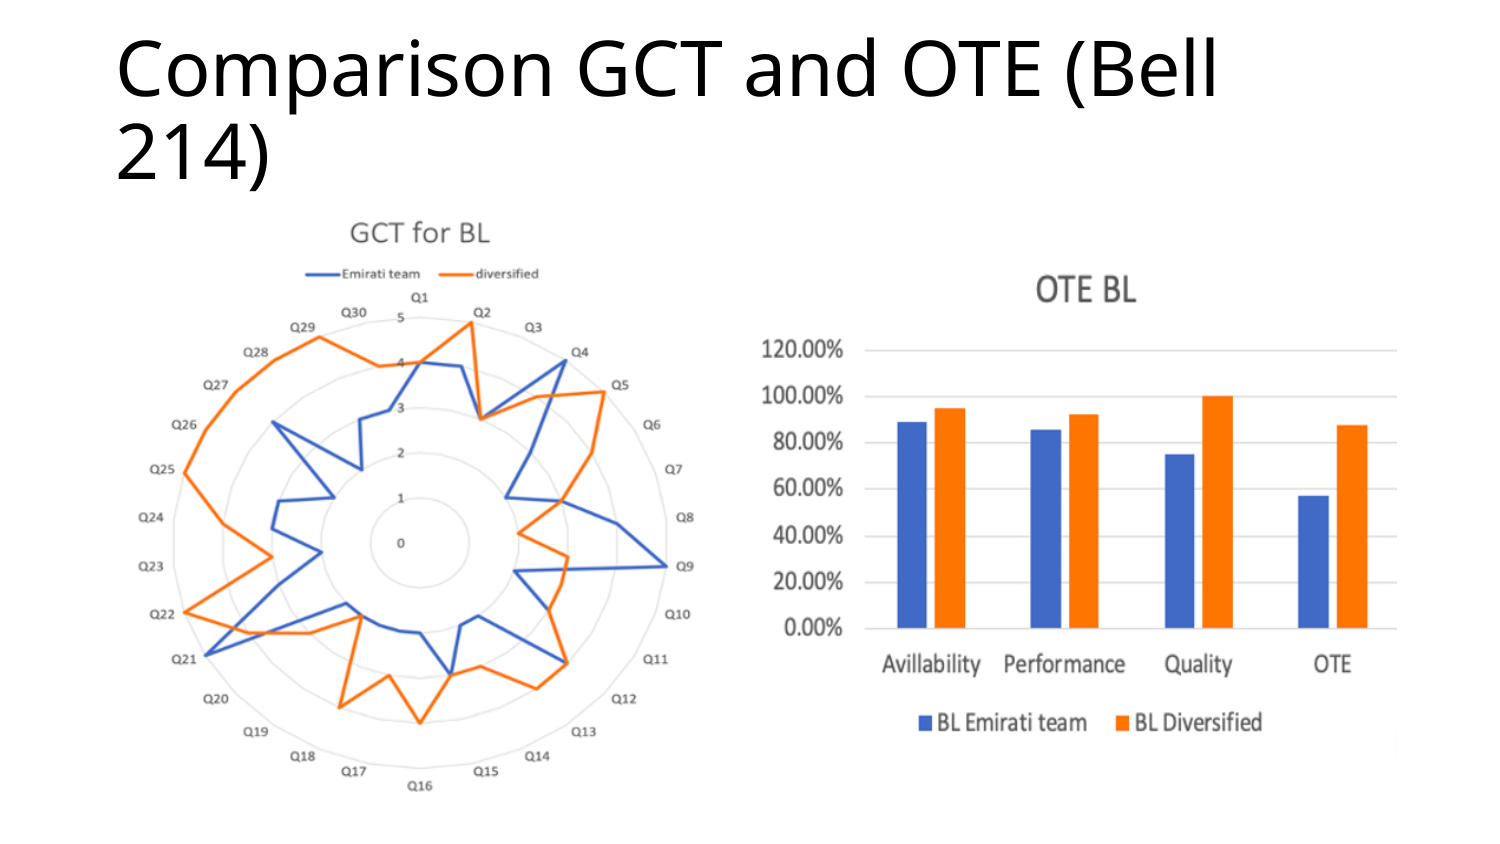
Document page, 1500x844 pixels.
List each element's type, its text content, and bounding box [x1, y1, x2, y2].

picture [103, 207, 1397, 808]
title Comparison GCT and OTE (Bell 214) [103, 44, 1397, 182]
